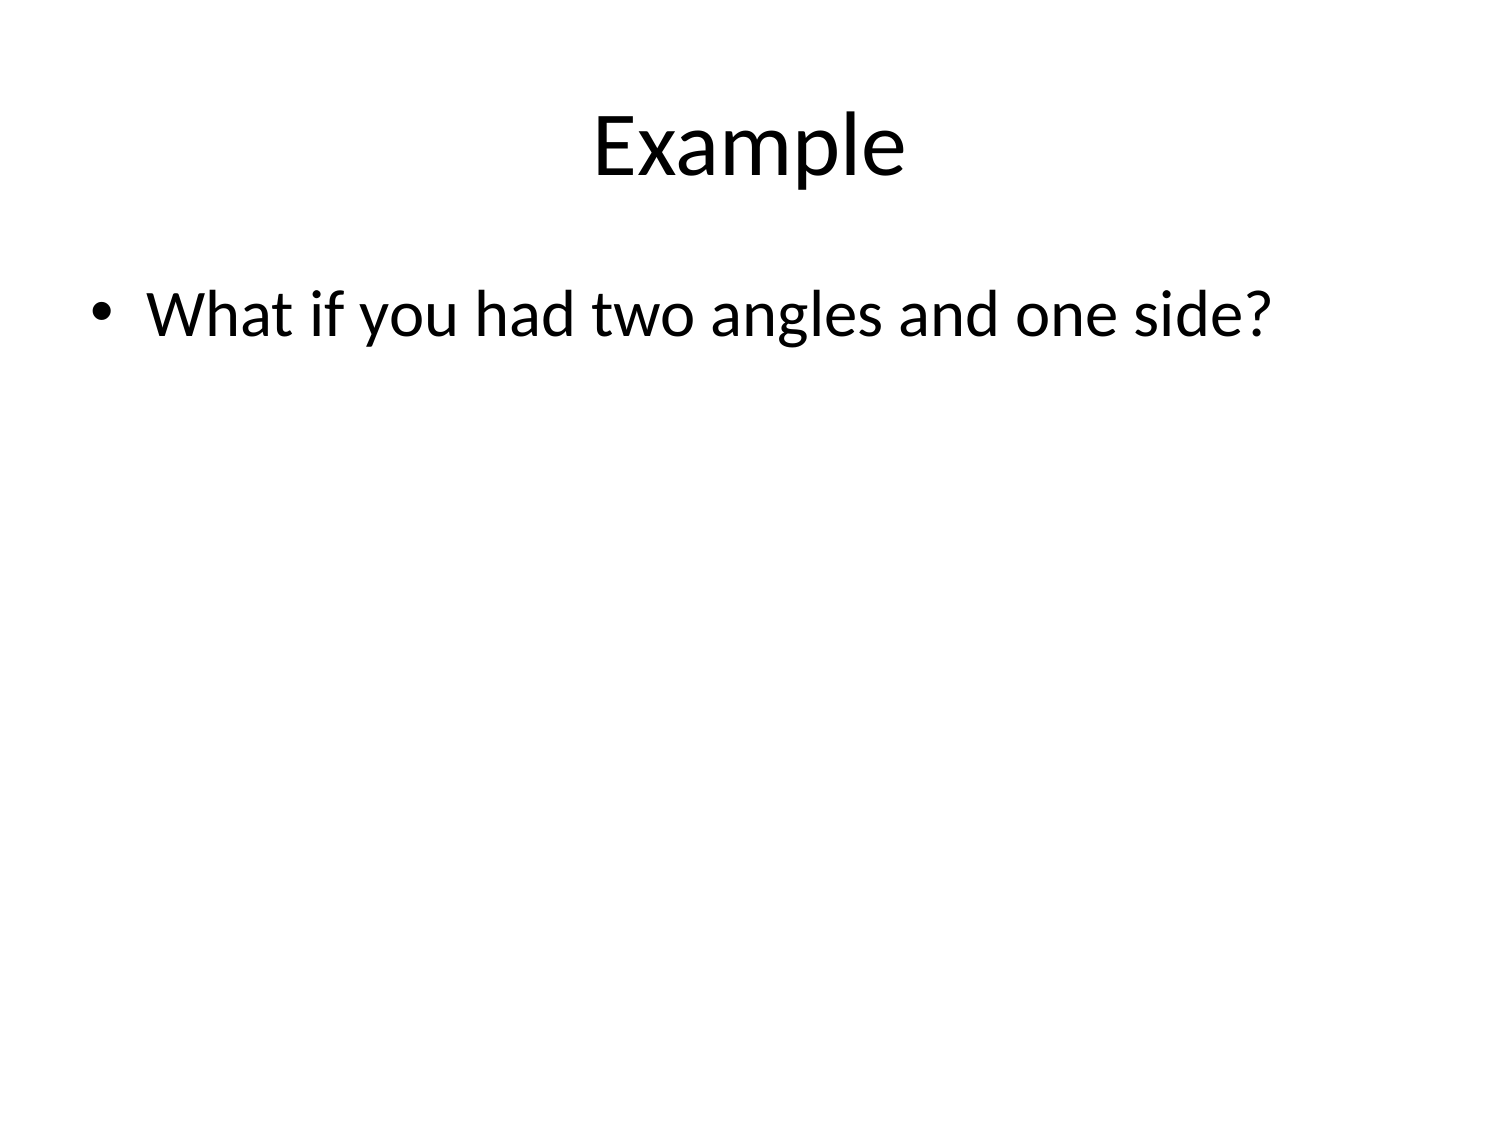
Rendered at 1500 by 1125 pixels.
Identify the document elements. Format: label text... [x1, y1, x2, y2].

list What if you had two angles and one side? [75, 262, 1425, 1005]
title Example [75, 45, 1425, 233]
